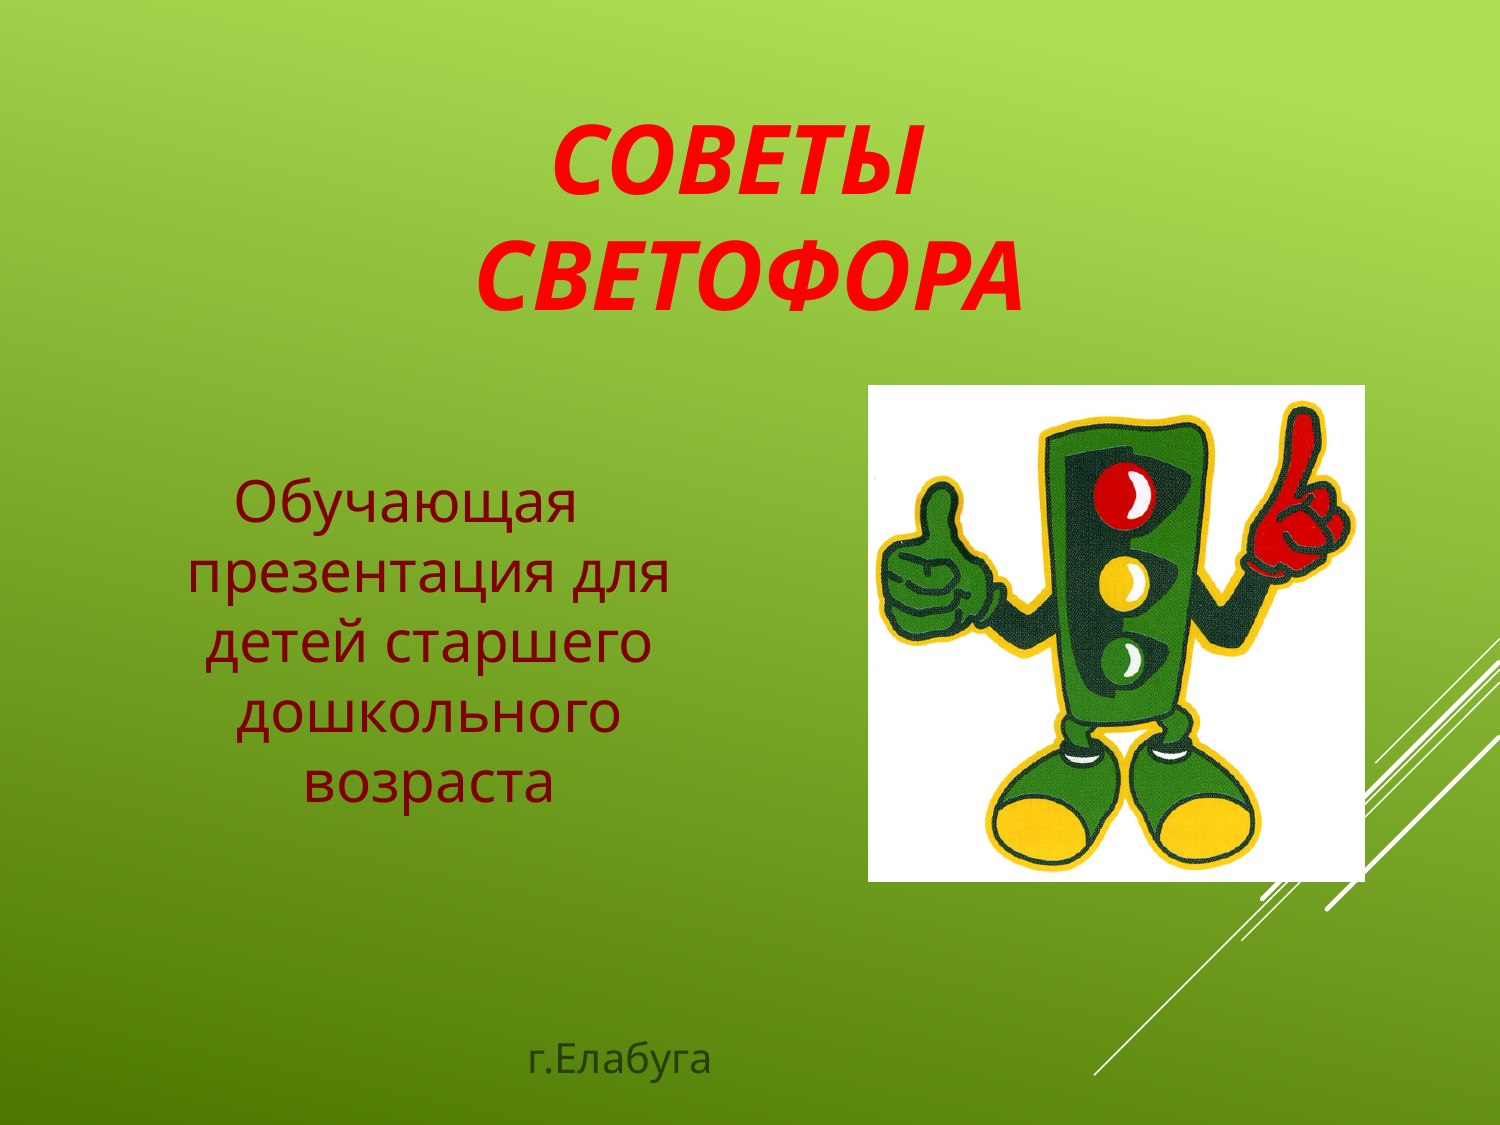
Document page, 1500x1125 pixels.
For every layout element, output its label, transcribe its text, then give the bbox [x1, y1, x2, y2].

footer г.Елабуга [512, 1024, 988, 1103]
title Советы светофора [75, 90, 1425, 338]
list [867, 385, 1365, 882]
list Обучающая презентация для детей старшего дошкольного возраста [75, 444, 738, 835]
